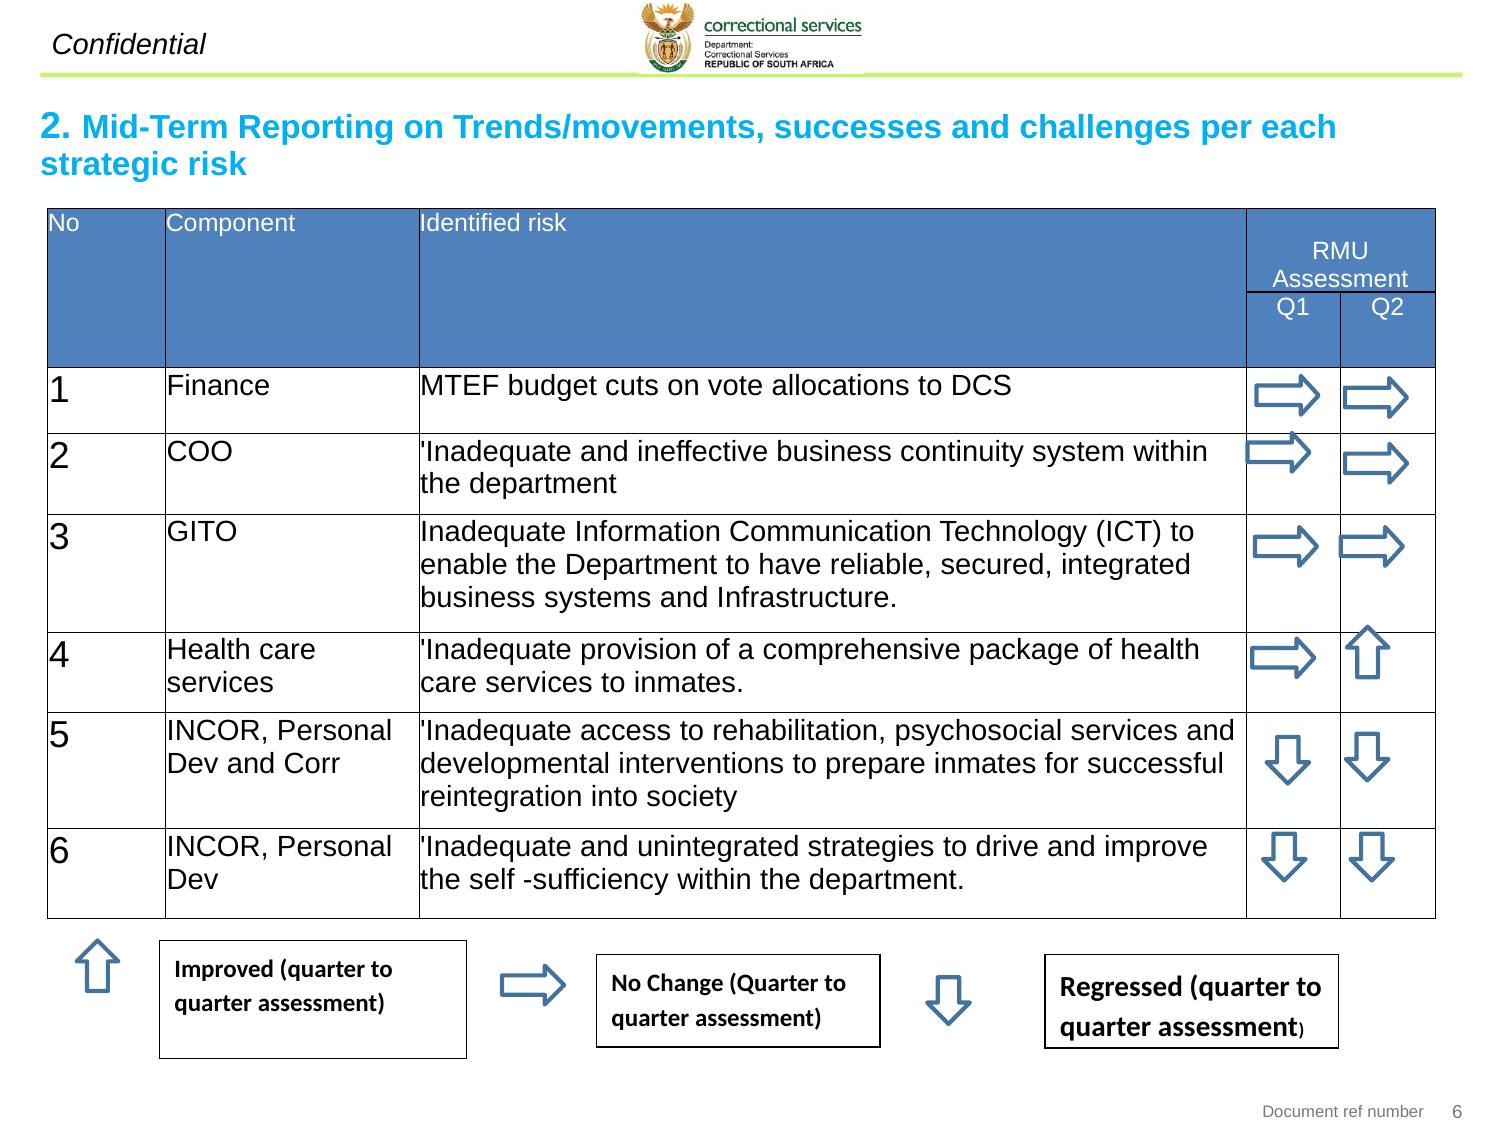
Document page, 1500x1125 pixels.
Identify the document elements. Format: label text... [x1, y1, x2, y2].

table_cell 1 [48, 368, 165, 433]
table_cell [1247, 368, 1340, 433]
text_box [501, 965, 565, 1005]
text_box [1345, 733, 1389, 781]
table_cell [1247, 713, 1340, 828]
text_box [1346, 626, 1389, 678]
table_cell [1247, 633, 1340, 712]
text_box [1252, 638, 1315, 678]
text_box [1247, 432, 1310, 472]
table_cell Health care services [166, 633, 419, 712]
table_header No [48, 209, 165, 367]
text_box [1254, 527, 1318, 566]
table_cell [1341, 633, 1435, 712]
table_cell [1341, 713, 1435, 828]
table_cell 2 [48, 434, 165, 514]
table_cell [1247, 434, 1340, 514]
text_box [76, 940, 119, 992]
table_cell 'Inadequate access to rehabilitation, psychosocial services and developmental interventions to prepare inmates for successful reintegration into society [420, 713, 1246, 828]
table_cell 'Inadequate and unintegrated strategies to drive and improve the self -sufficiency within the department. [420, 829, 1246, 918]
table_header RMU Assessment [1247, 209, 1435, 291]
table_header Identified risk [420, 209, 1246, 367]
text_box [1345, 443, 1408, 483]
table_cell 'Inadequate provision of a comprehensive package of health care services to inmates. [420, 633, 1246, 712]
text_box No Change (Quarter to quarter assessment) [596, 954, 880, 1047]
table_cell [1341, 515, 1435, 632]
text_box Regressed (quarter to quarter assessment) [1045, 954, 1339, 1048]
table_cell 4 [48, 633, 165, 712]
table_cell Inadequate Information Communication Technology (ICT) to enable the Department to have reliable, secured, integrated business systems and Infrastructure. [420, 515, 1246, 632]
table_cell [1341, 368, 1435, 433]
table_cell 6 [48, 829, 165, 918]
table_cell 3 [48, 515, 165, 632]
table_cell COO [166, 434, 419, 514]
table_header Component [166, 209, 419, 367]
picture [639, 0, 864, 74]
text_box [1266, 736, 1310, 784]
text_box [1350, 833, 1394, 881]
table_cell [1247, 515, 1340, 632]
table_cell INCOR, Personal Dev and Corr [166, 713, 419, 828]
text_box Improved (quarter to quarter assessment) [159, 940, 467, 1059]
table_cell [1341, 434, 1435, 514]
table_cell [1341, 829, 1435, 918]
table_cell Q2 [1341, 293, 1435, 367]
table_cell INCOR, Personal Dev [166, 829, 419, 918]
text_box [927, 977, 970, 1024]
title 2. Mid-Term Reporting on Trends/movements, successes and challenges per each strategic risk [39, 105, 1460, 184]
text_box [1340, 527, 1403, 566]
table_cell Q1 [1247, 293, 1340, 367]
table_cell [1247, 829, 1340, 918]
text_box [1344, 378, 1408, 417]
table_cell MTEF budget cuts on vote allocations to DCS [420, 368, 1246, 433]
table_cell GITO [166, 515, 419, 632]
table_cell 'Inadequate and ineffective business continuity system within the department [420, 434, 1246, 514]
table_cell 5 [48, 713, 165, 828]
text_box [1256, 375, 1319, 415]
table_cell Finance [166, 368, 419, 433]
text_box [1262, 833, 1306, 881]
